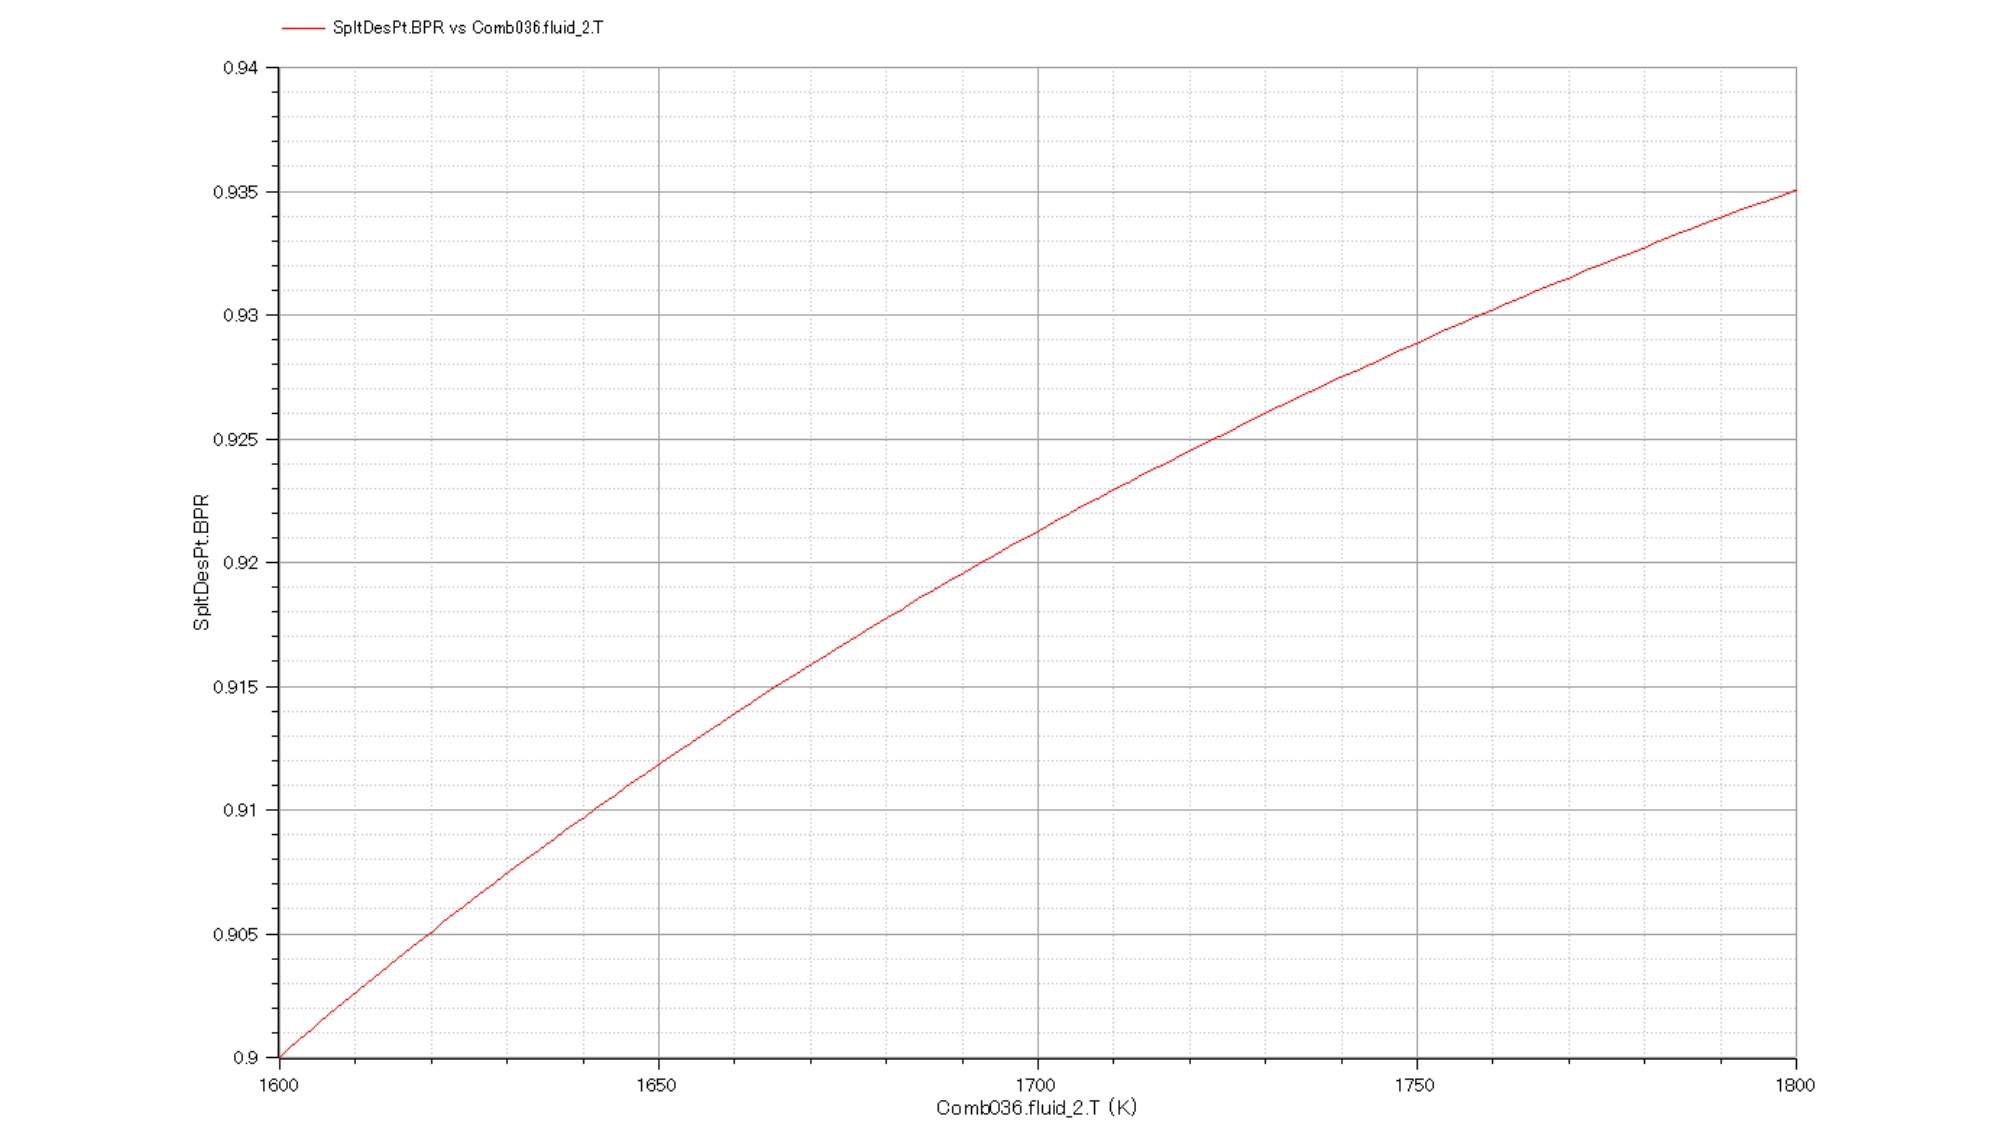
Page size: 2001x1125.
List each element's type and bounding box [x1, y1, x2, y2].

picture [178, 0, 1822, 1125]
